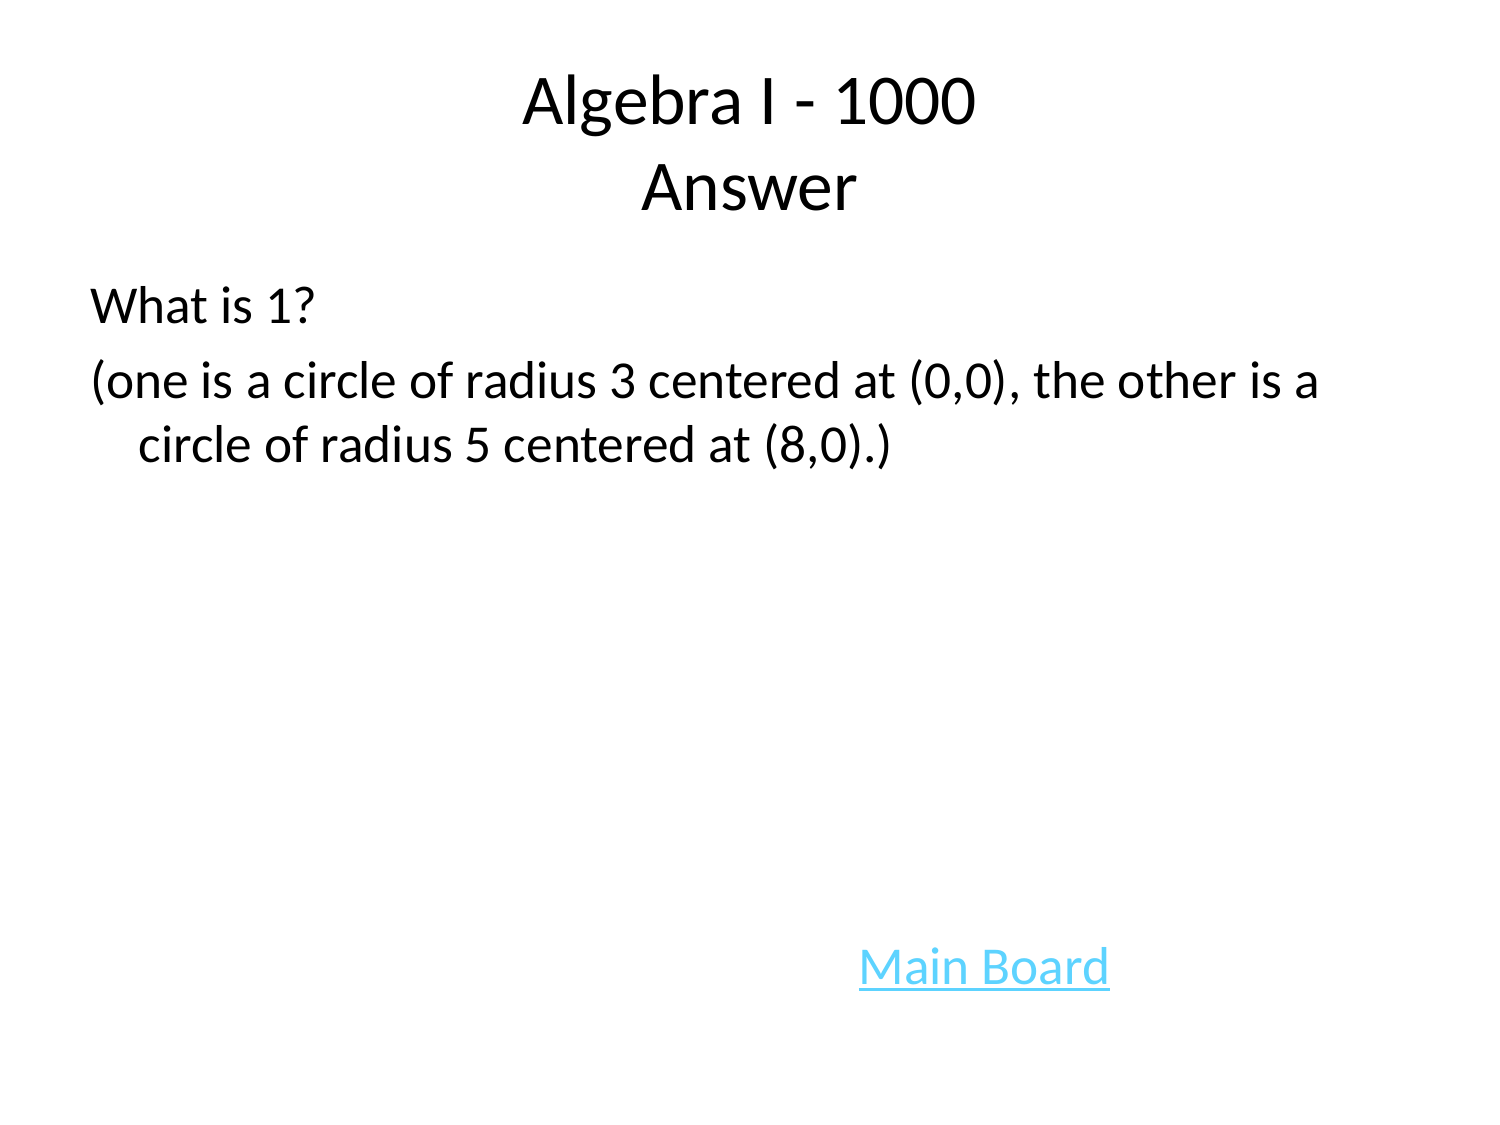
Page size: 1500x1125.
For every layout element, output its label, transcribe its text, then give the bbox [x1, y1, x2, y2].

list What is 1? (one is a circle of radius 3 centered at (0,0), the other is a circle of radius 5 centered at (8,0).) Main Board [75, 262, 1425, 1005]
title Algebra I - 1000 Answer [75, 45, 1425, 233]
